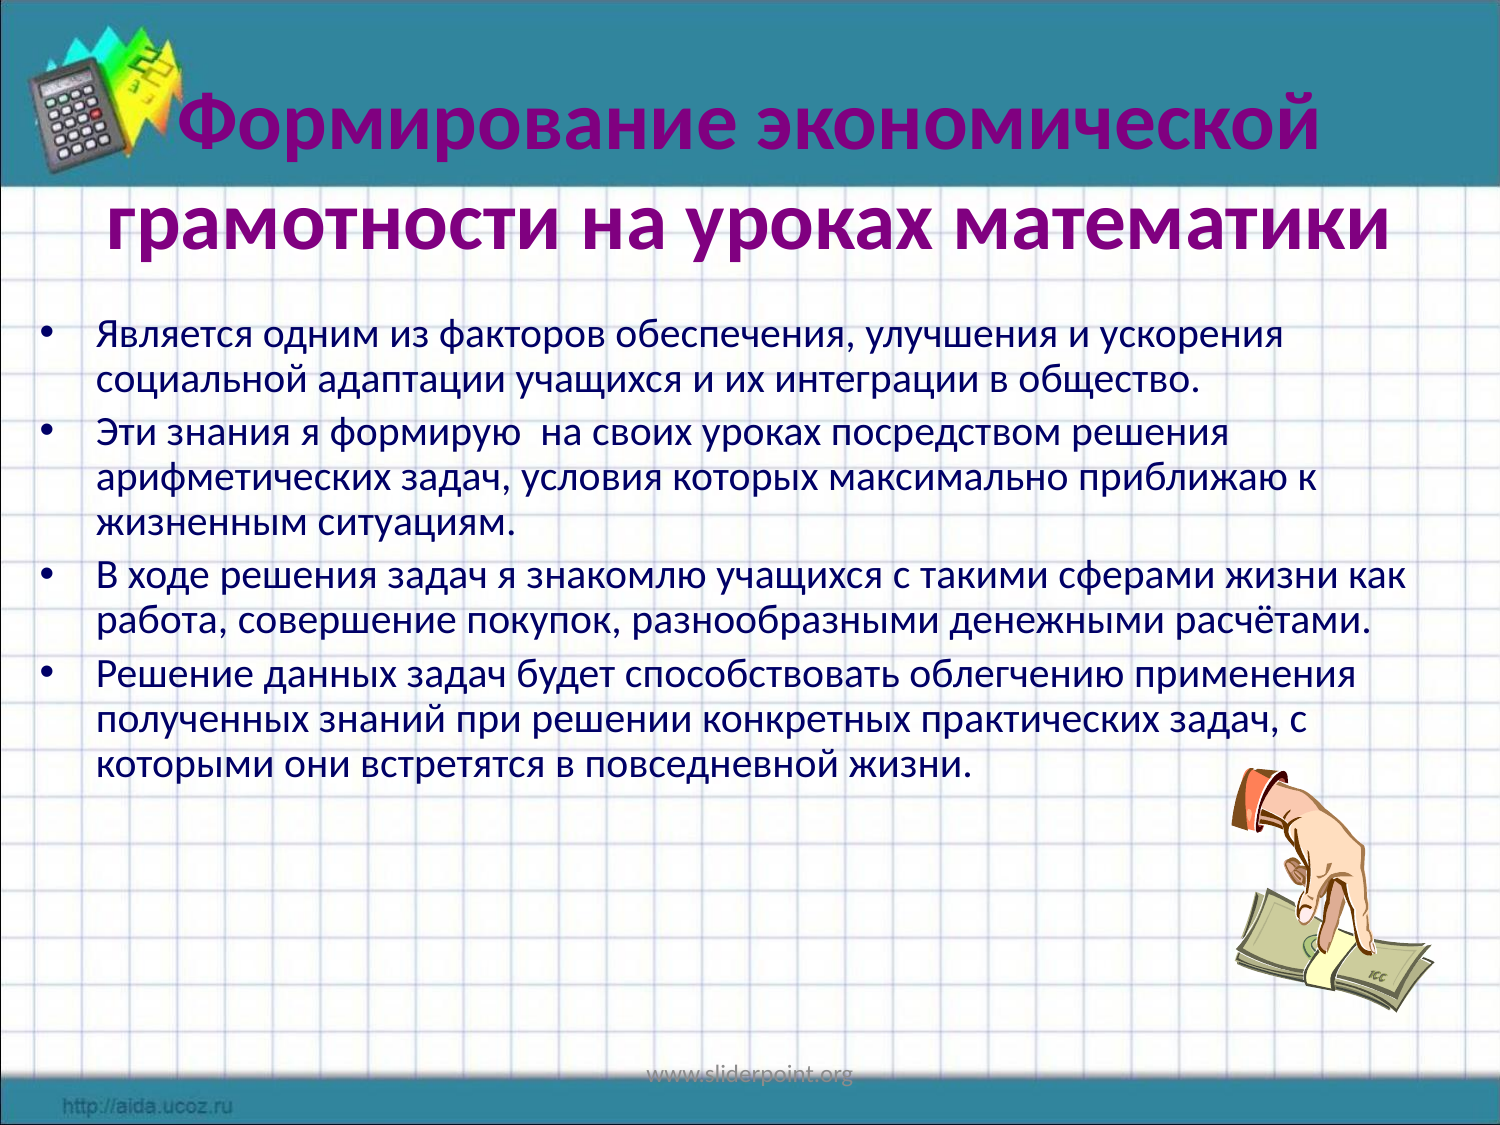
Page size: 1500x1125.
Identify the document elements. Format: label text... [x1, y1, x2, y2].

picture [0, 0, 1500, 1125]
footer www.sliderpoint.org [512, 1042, 988, 1103]
title Формирование экономической грамотности на уроках математики [74, 44, 1426, 288]
list Является одним из факторов обеспечения, улучшения и ускорения социальной адаптации учащихся и их интеграции в общество. Эти знания я формирую на своих уроках посредством решения арифметических задач, условия которых максимально приближаю к жизненным ситуациям. В ходе решения задач я знакомлю учащихся с такими сферами жизни как работа, совершение покупок, разнообразными денежными расчётами. Решение данных задач будет способствовать облегчению применения полученных знаний при решении конкретных практических задач, с которыми они встретятся в повседневной жизни. [24, 303, 1426, 902]
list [1231, 764, 1439, 1017]
